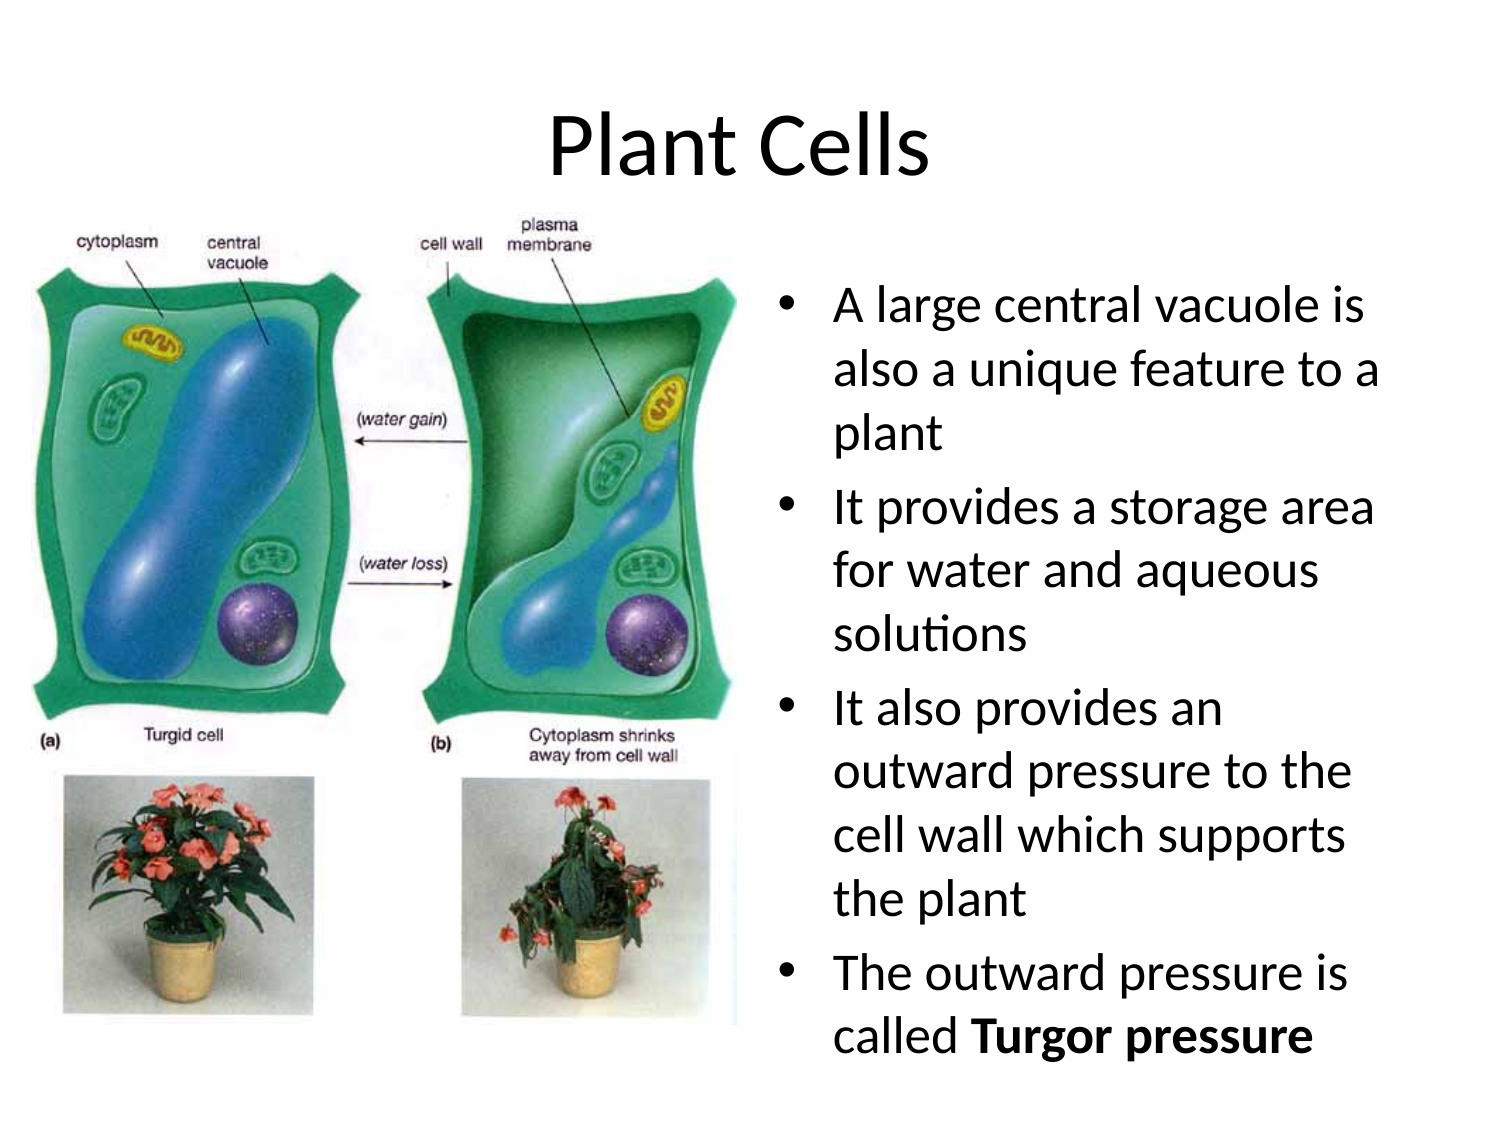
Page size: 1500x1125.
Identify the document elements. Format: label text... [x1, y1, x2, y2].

list A large central vacuole is also a unique feature to a plant It provides a storage area for water and aqueous solutions It also provides an outward pressure to the cell wall which supports the plant The outward pressure is called Turgor pressure [762, 262, 1425, 1075]
title Plant Cells [75, 45, 1425, 233]
picture [30, 212, 737, 1026]
